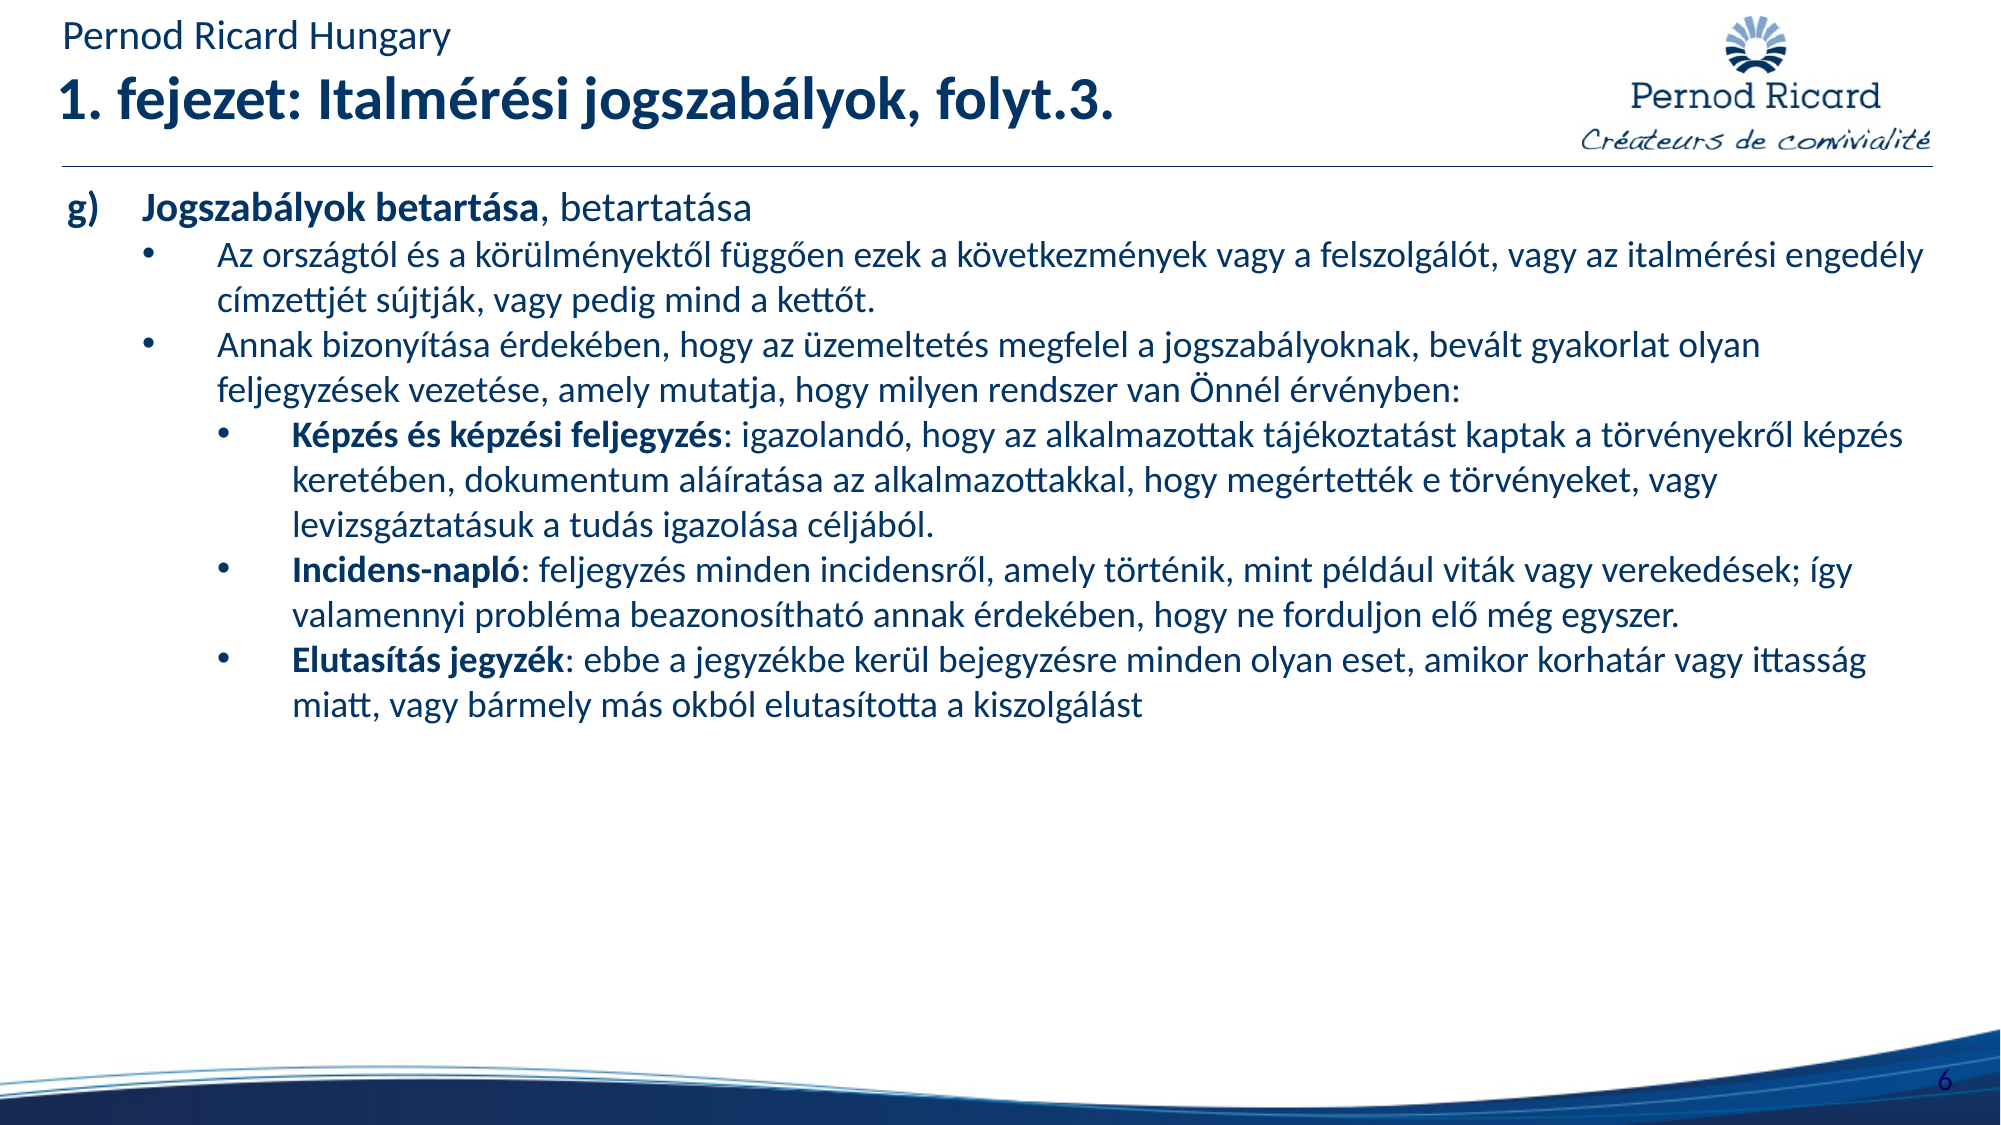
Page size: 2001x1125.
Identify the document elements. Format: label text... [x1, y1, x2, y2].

text_box Jogszabályok betartása, betartatása Az országtól és a körülményektől függően ezek a következmények vagy a felszolgálót, vagy az italmérési engedély címzettjét sújtják, vagy pedig mind a kettőt. Annak bizonyítása érdekében, hogy az üzemeltetés megfelel a jogszabályoknak, bevált gyakorlat olyan feljegyzések vezetése, amely mutatja, hogy milyen rendszer van Önnél érvényben: Képzés és képzési feljegyzés: igazolandó, hogy az alkalmazottak tájékoztatást kaptak a törvényekről képzés keretében, dokumentum aláíratása az alkalmazottakkal, hogy megértették e törvényeket, vagy levizsgáztatásuk a tudás igazolása céljából. Incidens-napló: feljegyzés minden incidensről, amely történik, mint például viták vagy verekedések; így valamennyi probléma beazonosítható annak érdekében, hogy ne forduljon elő még egyszer. Elutasítás jegyzék: ebbe a jegyzékbe kerül bejegyzésre minden olyan eset, amikor korhatár vagy ittasság miatt, vagy bármely más okból elutasította a kiszolgálást [52, 172, 1948, 733]
title 1. fejezet: Italmérési jogszabályok, folyt.3. [41, 33, 1839, 140]
picture [0, 0, 2001, 1125]
text_box Pernod Ricard Hungary [47, 0, 467, 65]
text_box 6 [1853, 1038, 1973, 1119]
